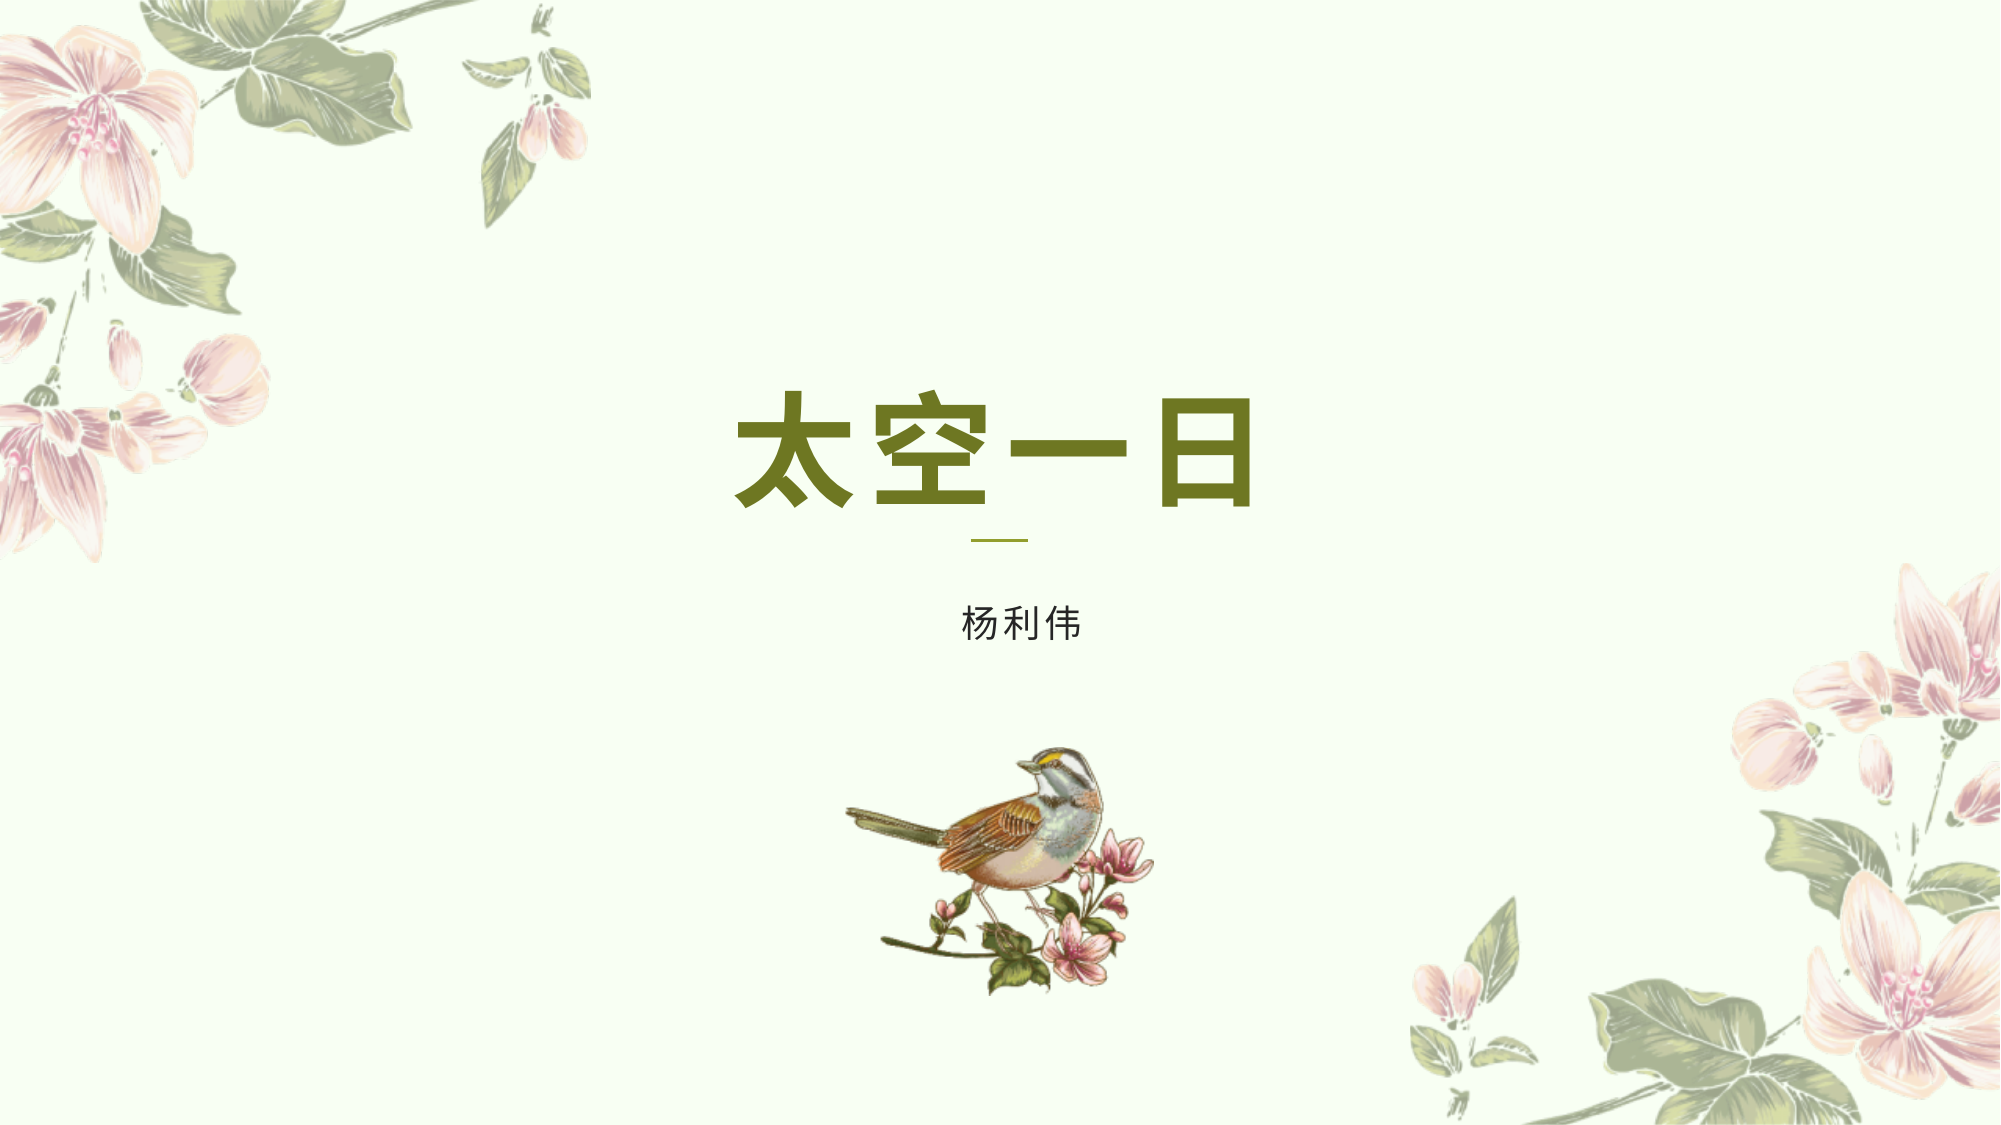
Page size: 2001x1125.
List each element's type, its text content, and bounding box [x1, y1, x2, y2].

picture [845, 747, 1154, 996]
title 太空一日 [296, 262, 1703, 531]
subtitle 杨利伟 [474, 592, 1570, 693]
picture [1411, 564, 2000, 1125]
picture [0, 0, 591, 563]
